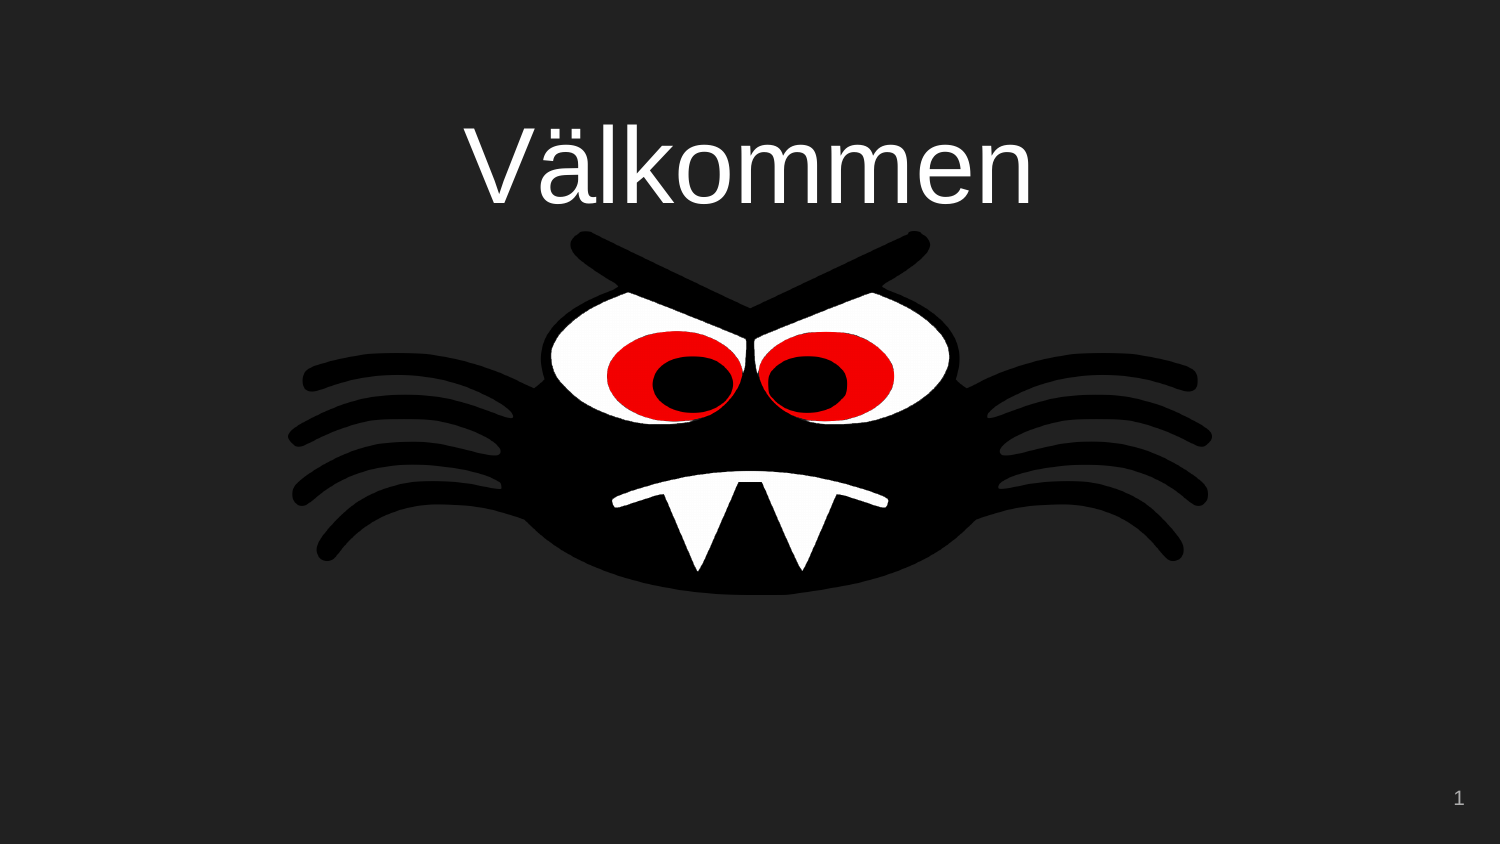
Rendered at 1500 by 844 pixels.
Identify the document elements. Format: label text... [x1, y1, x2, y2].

title Välkommen [51, 68, 1449, 241]
slide_number ‹#› [1389, 764, 1480, 830]
picture [287, 231, 1213, 596]
